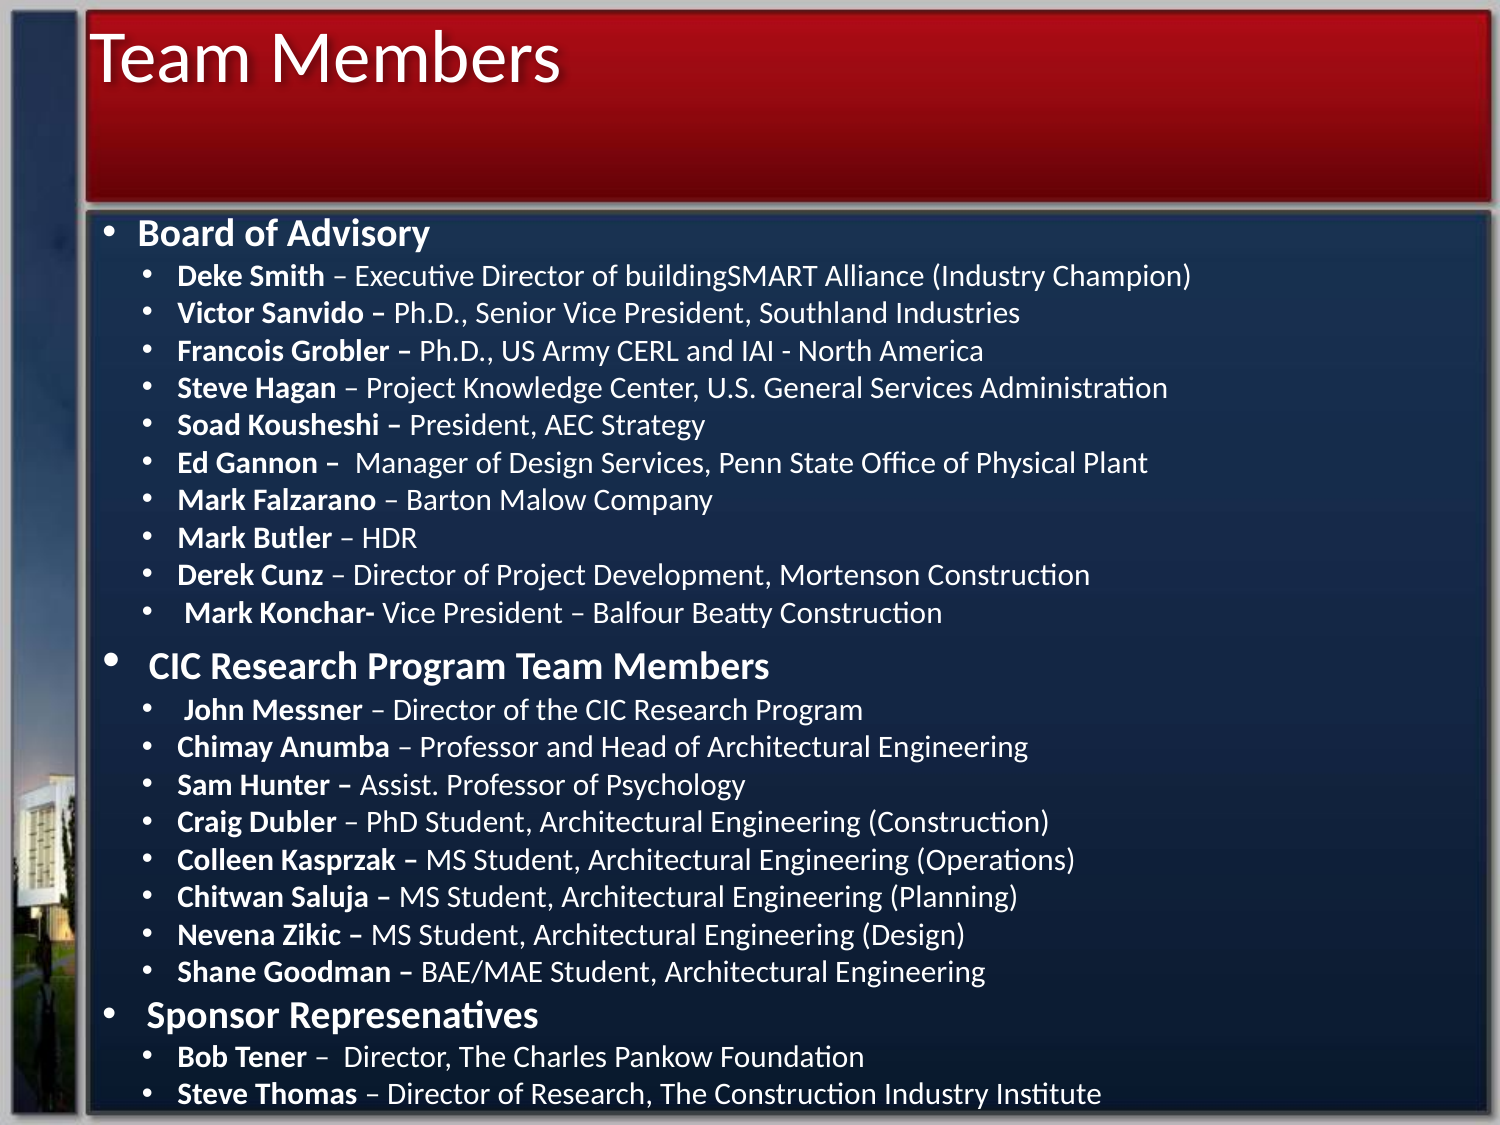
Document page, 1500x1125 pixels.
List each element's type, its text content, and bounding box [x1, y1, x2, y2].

picture [0, 0, 1500, 1125]
text_box Team Members [75, 0, 1075, 105]
text_box Board of Advisory Deke Smith – Executive Director of buildingSMART Alliance (Industry Champion) Victor Sanvido – Ph.D., Senior Vice President, Southland Industries Francois Grobler – Ph.D., US Army CERL and IAI - North America Steve Hagan – Project Knowledge Center, U.S. General Services Administration Soad Kousheshi – President, AEC Strategy Ed Gannon – Manager of Design Services, Penn State Office of Physical Plant Mark Falzarano – Barton Malow Company Mark Butler – HDR Derek Cunz – Director of Project Development, Mortenson Construction Mark Konchar- Vice President – Balfour Beatty Construction CIC Research Program Team Members John Messner – Director of the CIC Research Program Chimay Anumba – Professor and Head of Architectural Engineering Sam Hunter – Assist. Professor of Psychology Craig Dubler – PhD Student, Architectural Engineering (Construction) Colleen Kasprzak – MS Student, Architectural Engineering (Operations) Chitwan Saluja – MS Student, Architectural Engineering (Planning) Nevena Zikic – MS Student, Architectural Engineering (Design) Shane Goodman – BAE/MAE Student, Architectural Engineering Sponsor Represenatives Bob Tener – Director, The Charles Pankow Foundation Steve Thomas – Director of Research, The Construction Industry Institute [87, 199, 1425, 1119]
